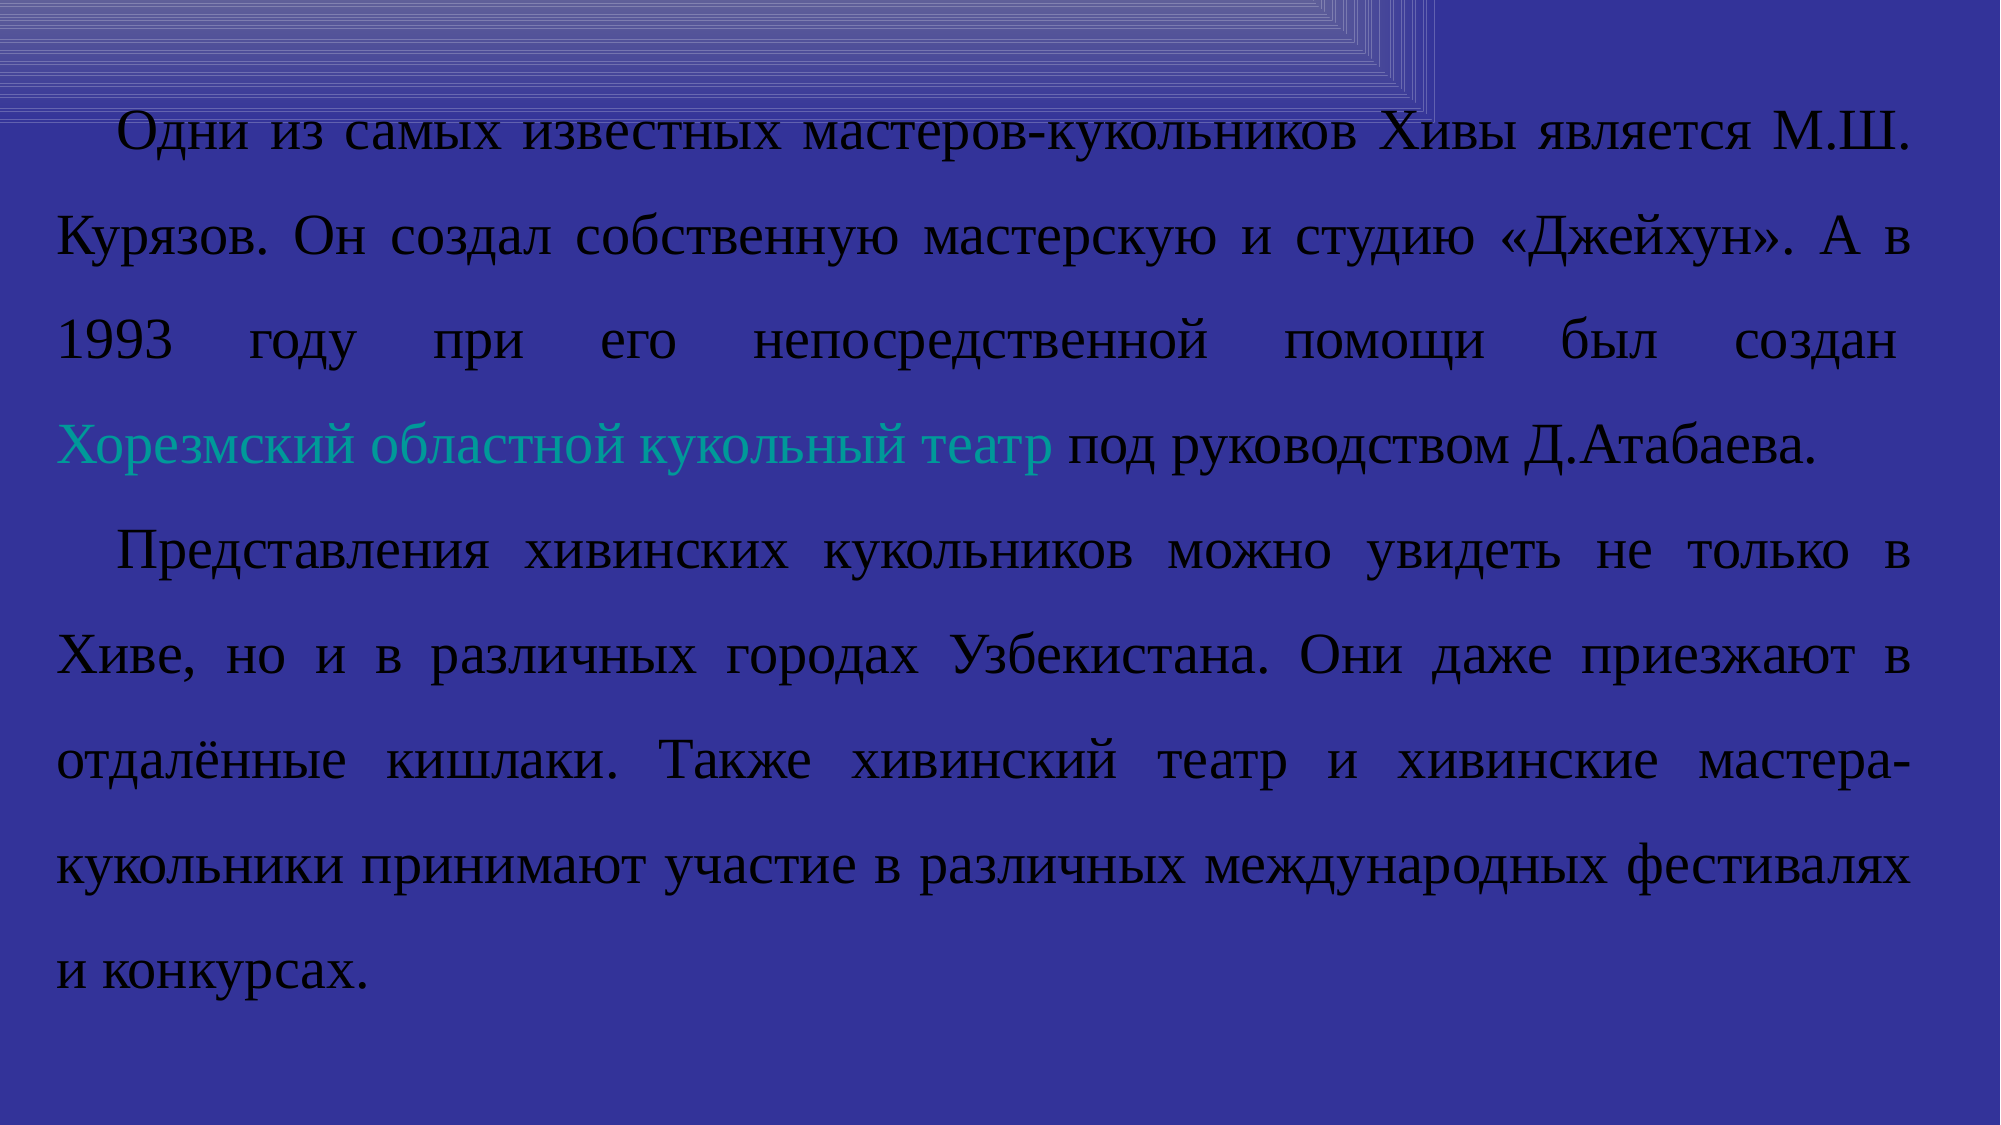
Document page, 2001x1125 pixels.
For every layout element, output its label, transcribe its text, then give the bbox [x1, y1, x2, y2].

text_box Одни из самых известных мастеров-кукольников Хивы является М.Ш. Курязов. Он создал собственную мастерскую и студию «Джейхун». А в 1993 году при его непосредственной помощи был создан Хорезмский областной кукольный театр под руководством Д.Атабаева. Представления хивинских кукольников можно увидеть не только в Хиве, но и в различных городах Узбекистана. Они даже приезжают в отдалённые кишлаки. Также хивинский театр и хивинские мастера-кукольники принимают участие в различных международных фестивалях и конкурсах. [41, 48, 1928, 1008]
